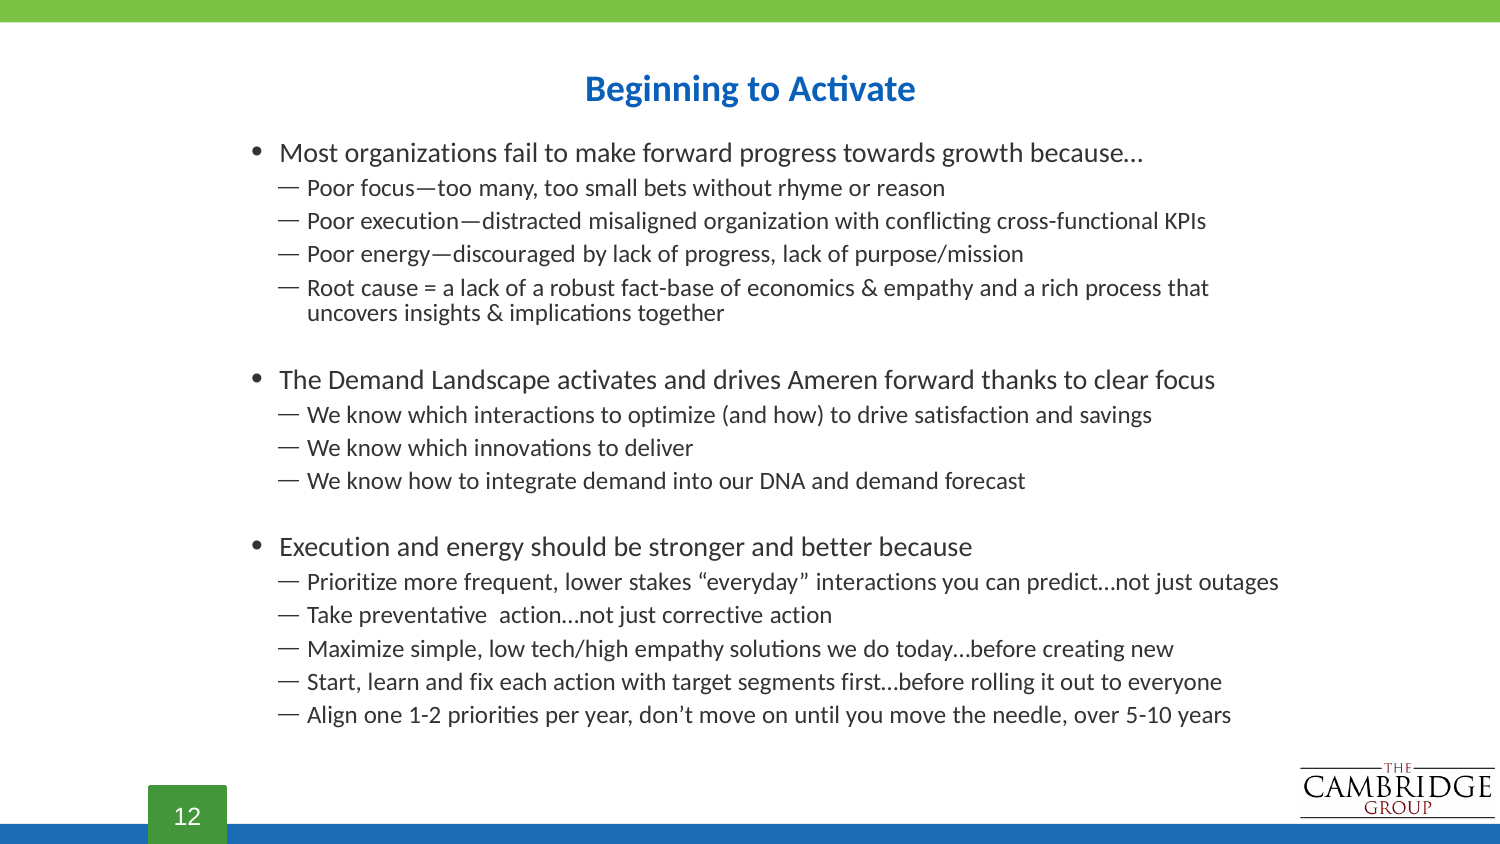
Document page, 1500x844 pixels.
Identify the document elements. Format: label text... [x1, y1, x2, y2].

title Beginning to Activate [75, 0, 1425, 157]
text_box Most organizations fail to make forward progress towards growth because… Poor focus—too many, too small bets without rhyme or reason Poor execution—distracted misaligned organization with conflicting cross-functional KPIs Poor energy—discouraged by lack of progress, lack of purpose/mission Root cause = a lack of a robust fact-base of economics & empathy and a rich process that uncovers insights & implications together The Demand Landscape activates and drives Ameren forward thanks to clear focus We know which interactions to optimize (and how) to drive satisfaction and savings We know which innovations to deliver We know how to integrate demand into our DNA and demand forecast Execution and energy should be stronger and better because Prioritize more frequent, lower stakes “everyday” interactions you can predict…not just outages Take preventative action…not just corrective action Maximize simple, low tech/high empathy solutions we do today…before creating new Start, learn and fix each action with target segments first…before rolling it out to everyone Align one 1-2 priorities per year, don’t move on until you move the needle, over 5-10 years [249, 134, 1284, 729]
picture [1299, 762, 1496, 819]
slide_number 12 [150, 787, 225, 844]
